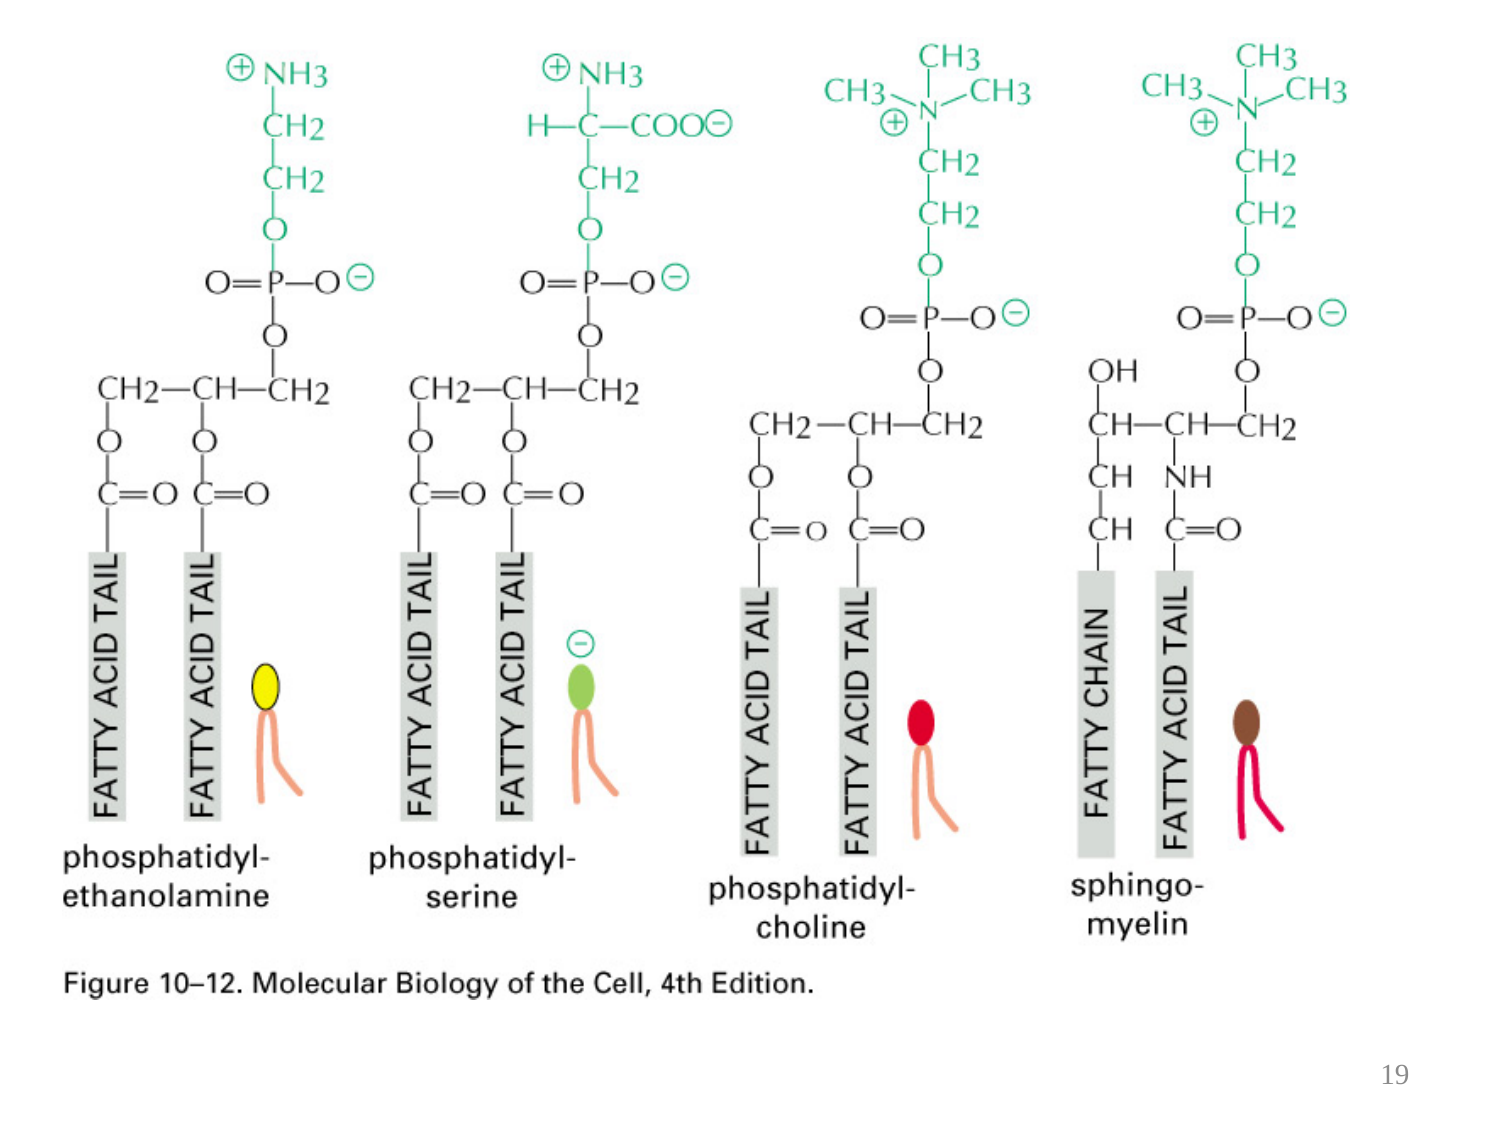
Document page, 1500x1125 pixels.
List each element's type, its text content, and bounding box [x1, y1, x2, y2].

slide_number 19 [1074, 1042, 1425, 1103]
picture [62, 37, 1351, 1000]
